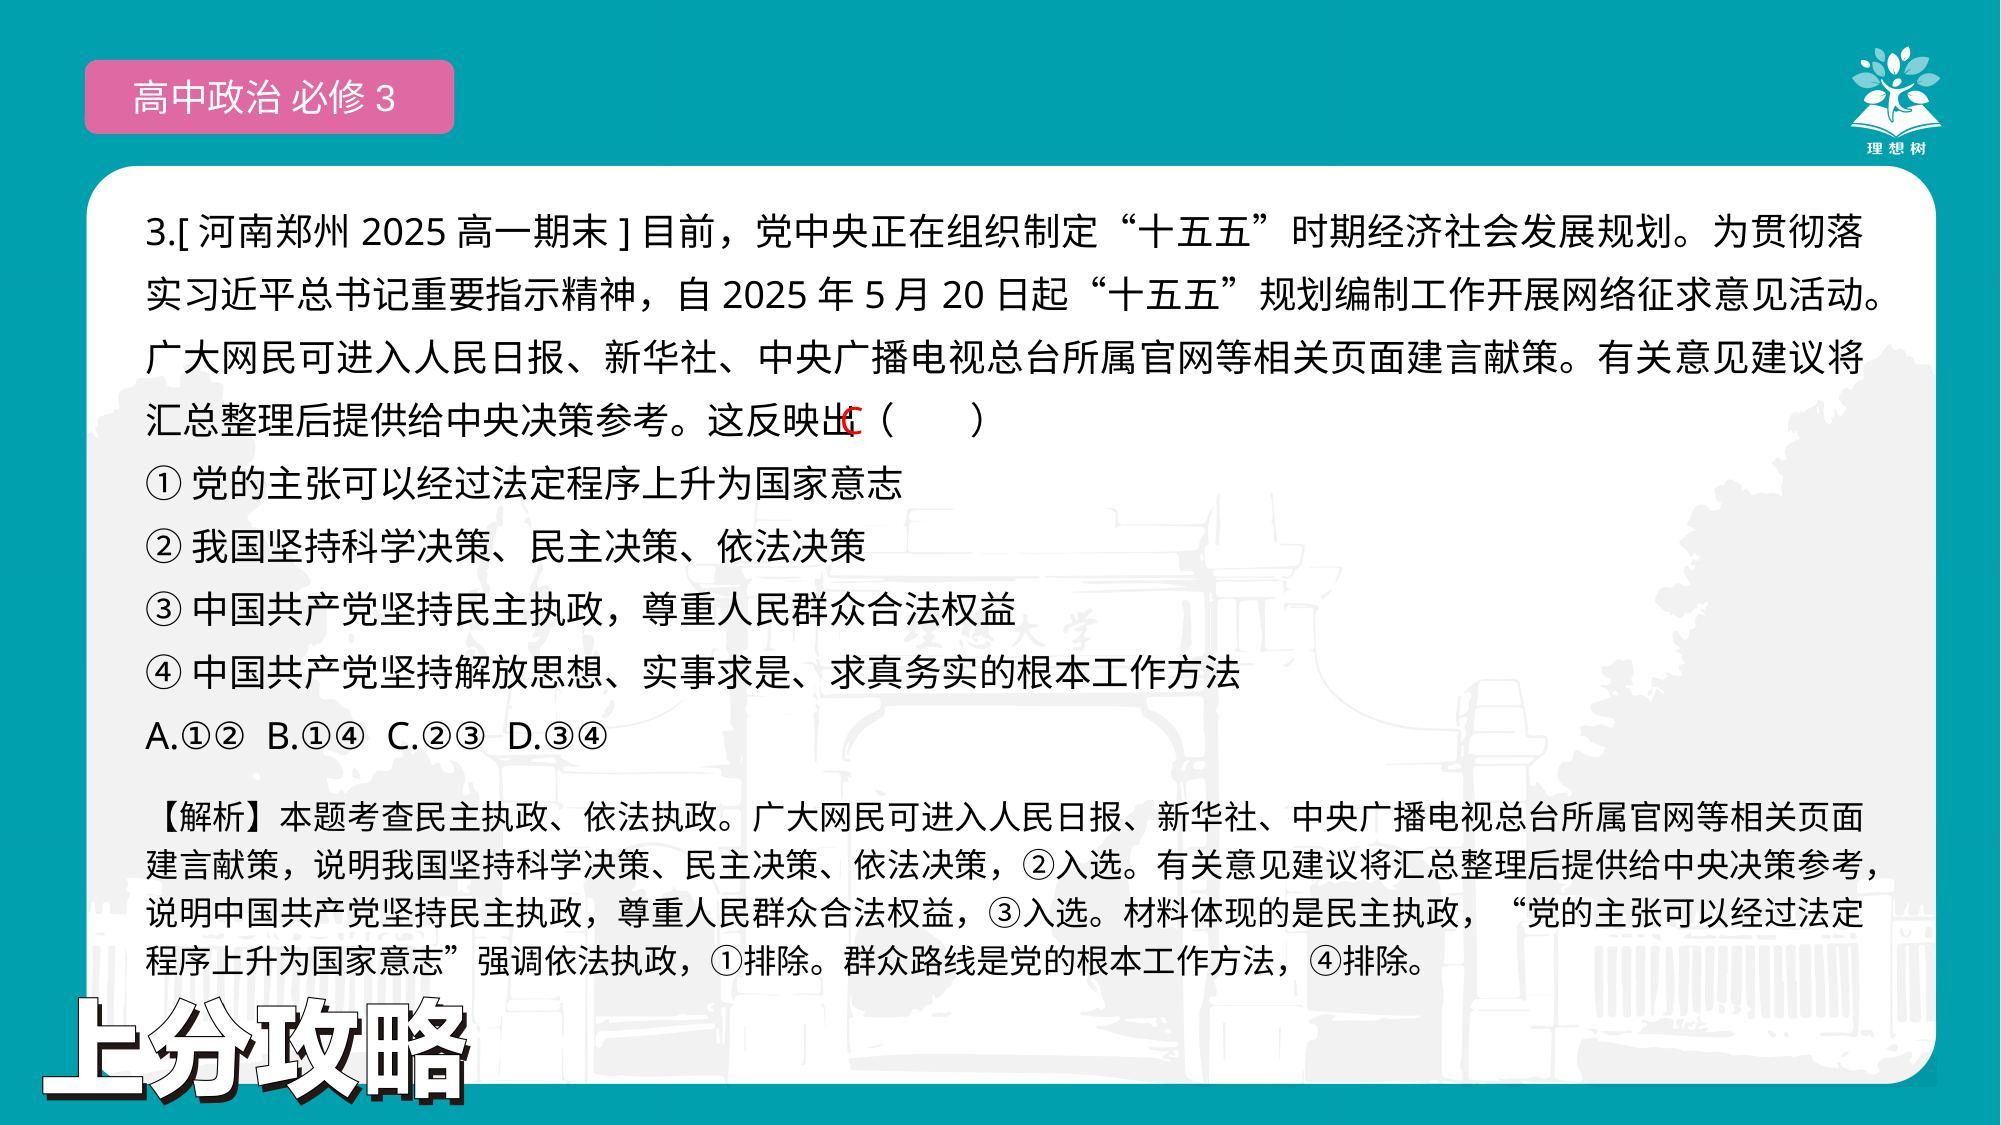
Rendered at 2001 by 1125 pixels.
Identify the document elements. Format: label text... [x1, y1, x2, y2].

text_box 3.[河南郑州2025高一期末]目前，党中央正在组织制定“十五五”时期经济社会发展规划。为贯彻落实习近平总书记重要指示精神，自2025年5月20日起“十五五”规划编制工作开展网络征求意见活动。广大网民可进入人民日报、新华社、中央广播电视总台所属官网等相关页面建言献策。有关意见建议将汇总整理后提供给中央决策参考。这反映出（ ） ①党的主张可以经过法定程序上升为国家意志 ②我国坚持科学决策、民主决策、依法决策 ③中国共产党坚持民主执政，尊重人民群众合法权益 ④中国共产党坚持解放思想、实事求是、求真务实的根本工作方法 A.①② B.①④ C.②③ D.③④ [130, 183, 1880, 765]
text_box 【解析】本题考查民主执政、依法执政。广大网民可进入人民日报、新华社、中央广播电视总台所属官网等相关页面建言献策，说明我国坚持科学决策、民主决策、依法决策，②入选。有关意见建议将汇总整理后提供给中央决策参考，说明中国共产党坚持民主执政，尊重人民群众合法权益，③入选。材料体现的是民主执政，“党的主张可以经过法定程序上升为国家意志”强调依法执政，①排除。群众路线是党的根本工作方法，④排除。 [130, 781, 1880, 988]
picture [0, 0, 2001, 1125]
text_box C [815, 367, 933, 450]
text_box 高中政治 必修3 [83, 58, 456, 135]
